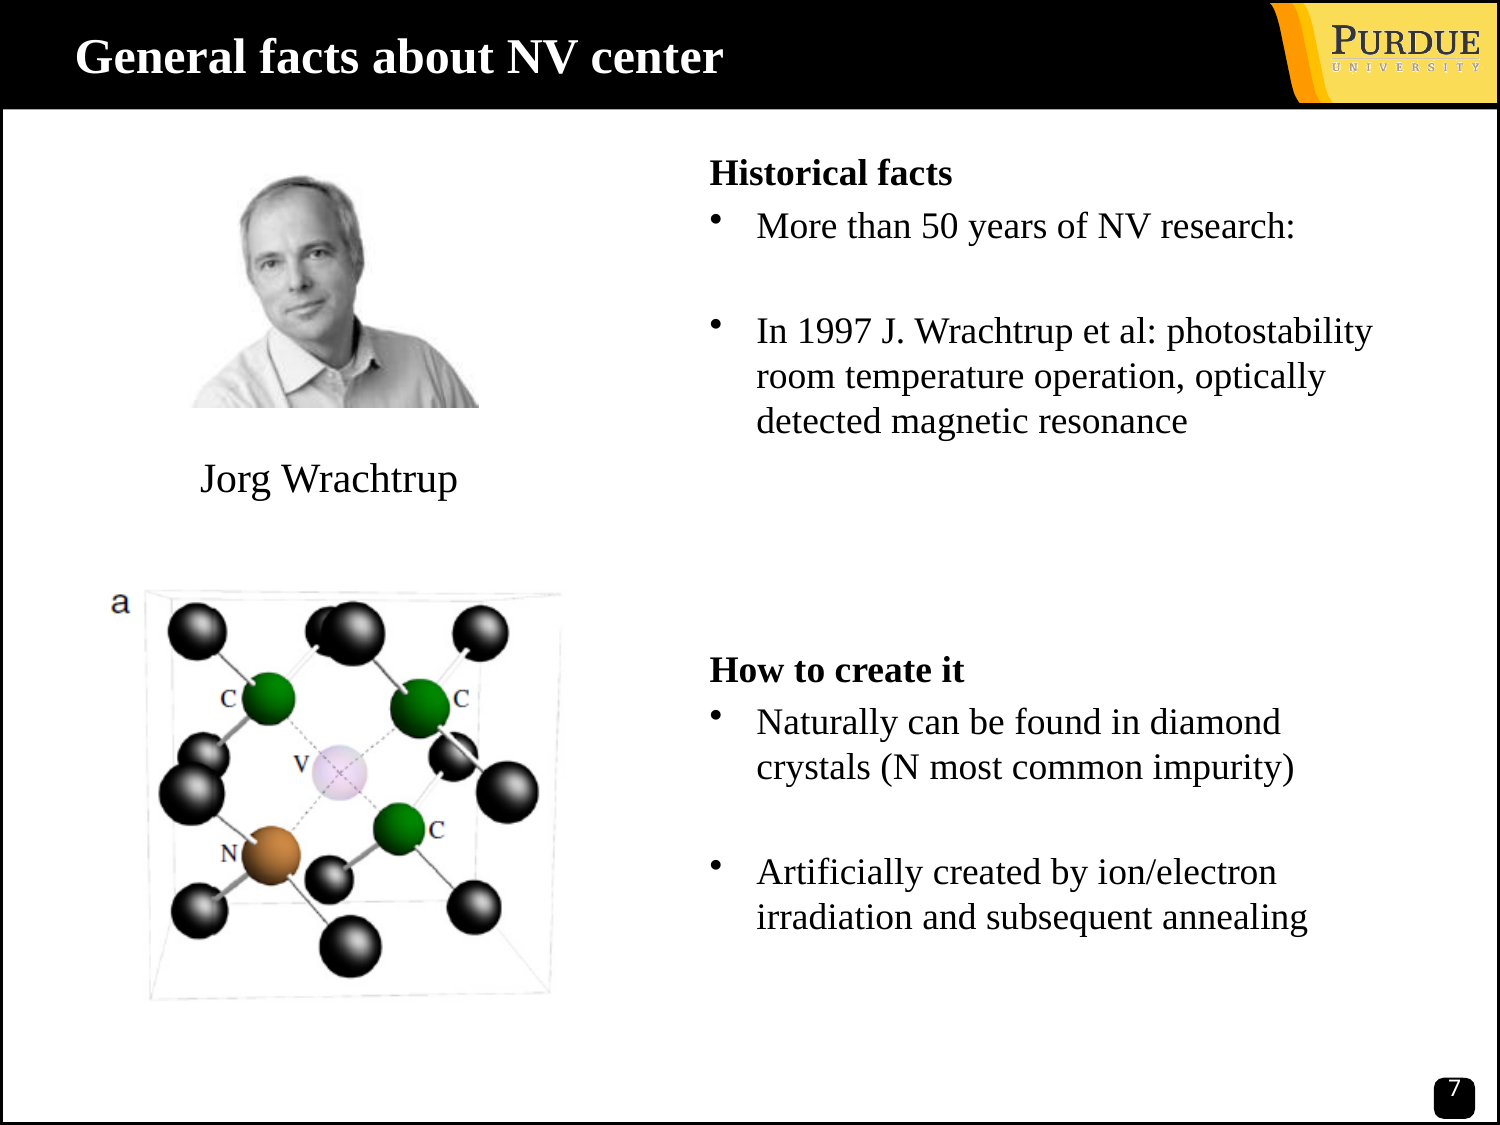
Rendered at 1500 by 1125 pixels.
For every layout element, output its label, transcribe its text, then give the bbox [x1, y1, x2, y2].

picture [1323, 20, 1489, 75]
picture [137, 162, 479, 408]
picture [68, 575, 591, 1021]
title General facts about NV center [5, 19, 1263, 88]
text_box How to create it Naturally can be found in diamond crystals (N most common impurity) Artificially created by ion/electron irradiation and subsequent annealing [694, 637, 1358, 945]
text_box Historical facts More than 50 years of NV research: In 1997 J. Wrachtrup et al: photostability room temperature operation, optically detected magnetic resonance [694, 140, 1420, 554]
text_box Jorg Wrachtrup [185, 443, 474, 508]
